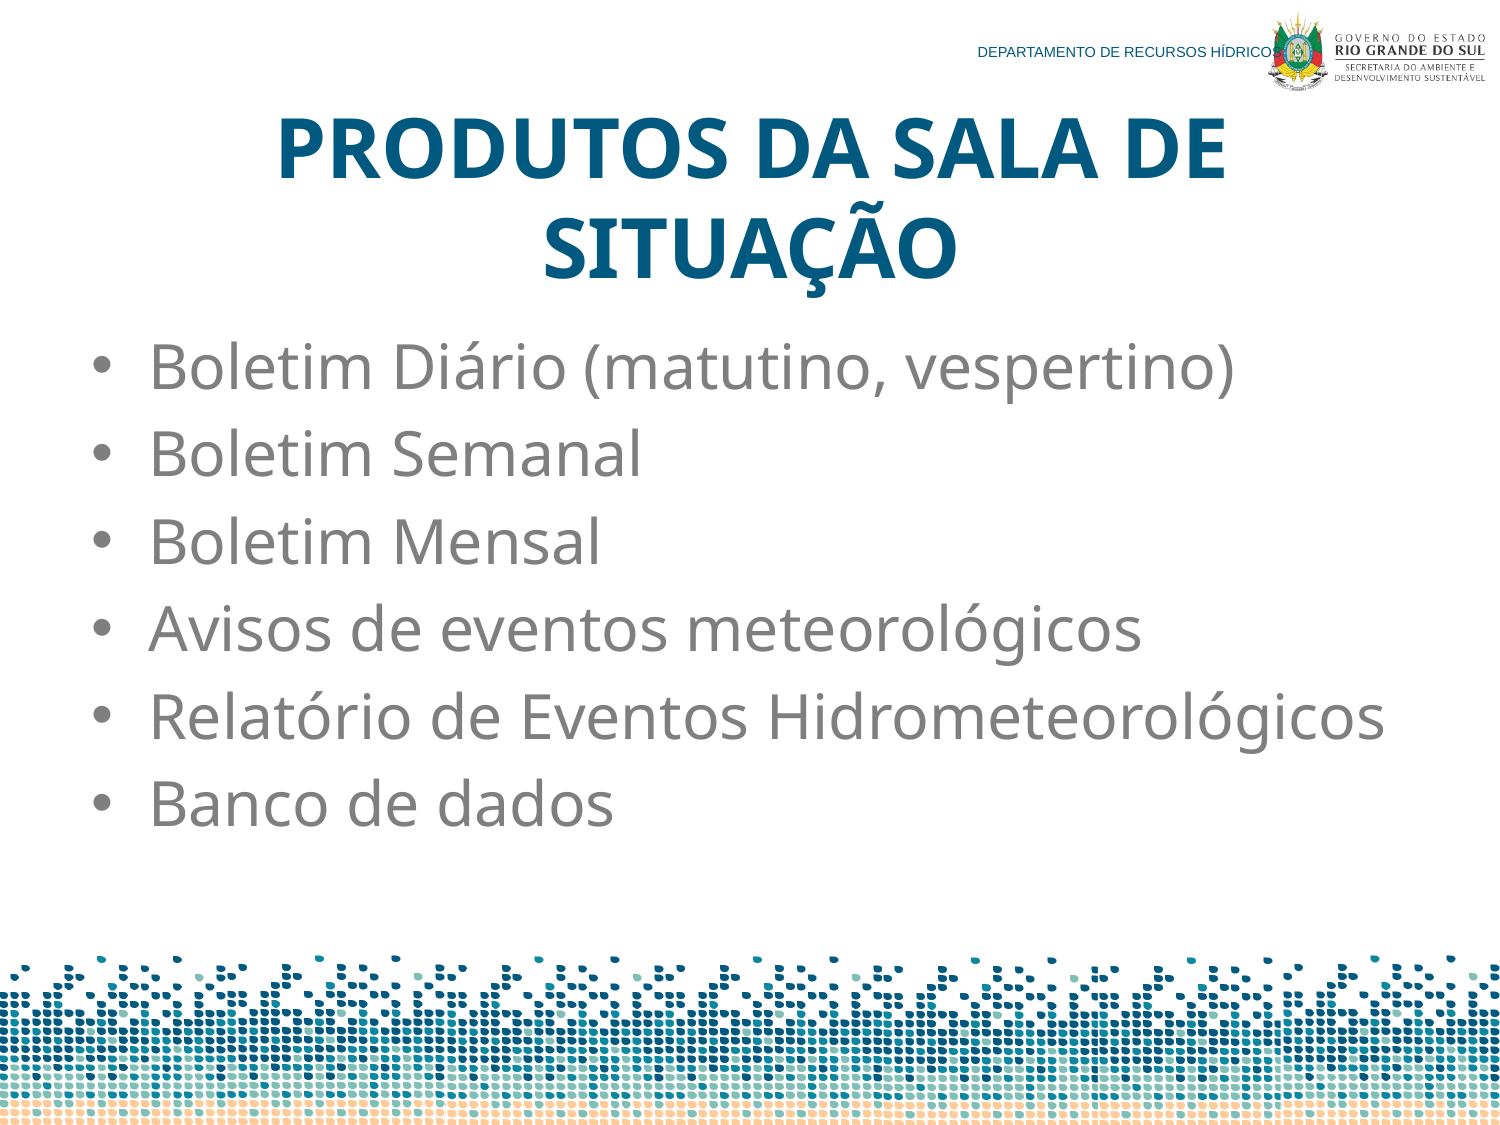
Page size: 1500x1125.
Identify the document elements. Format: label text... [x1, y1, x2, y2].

picture [932, 1024, 950, 1031]
picture [1214, 47, 1219, 57]
list Boletim Diário (matutino, vespertino) Boletim Semanal Boletim Mensal Avisos de eventos meteorológicos Relatório de Eventos Hidrometeorológicos Banco de dados [76, 319, 1427, 1024]
title PRODUTOS DA SALA DE SITUAÇÃO [76, 101, 1427, 290]
picture [331, 1024, 349, 1029]
picture [987, 1024, 1005, 1031]
picture [989, 49, 996, 55]
picture [1268, 12, 1485, 91]
picture [769, 1024, 787, 1030]
picture [0, 955, 1500, 1125]
picture [1322, 1024, 1330, 1030]
picture [1203, 1024, 1221, 1031]
picture [1333, 1024, 1352, 1030]
picture [714, 1024, 732, 1030]
picture [276, 1024, 294, 1029]
picture [1148, 1024, 1166, 1031]
picture [1111, 49, 1118, 55]
